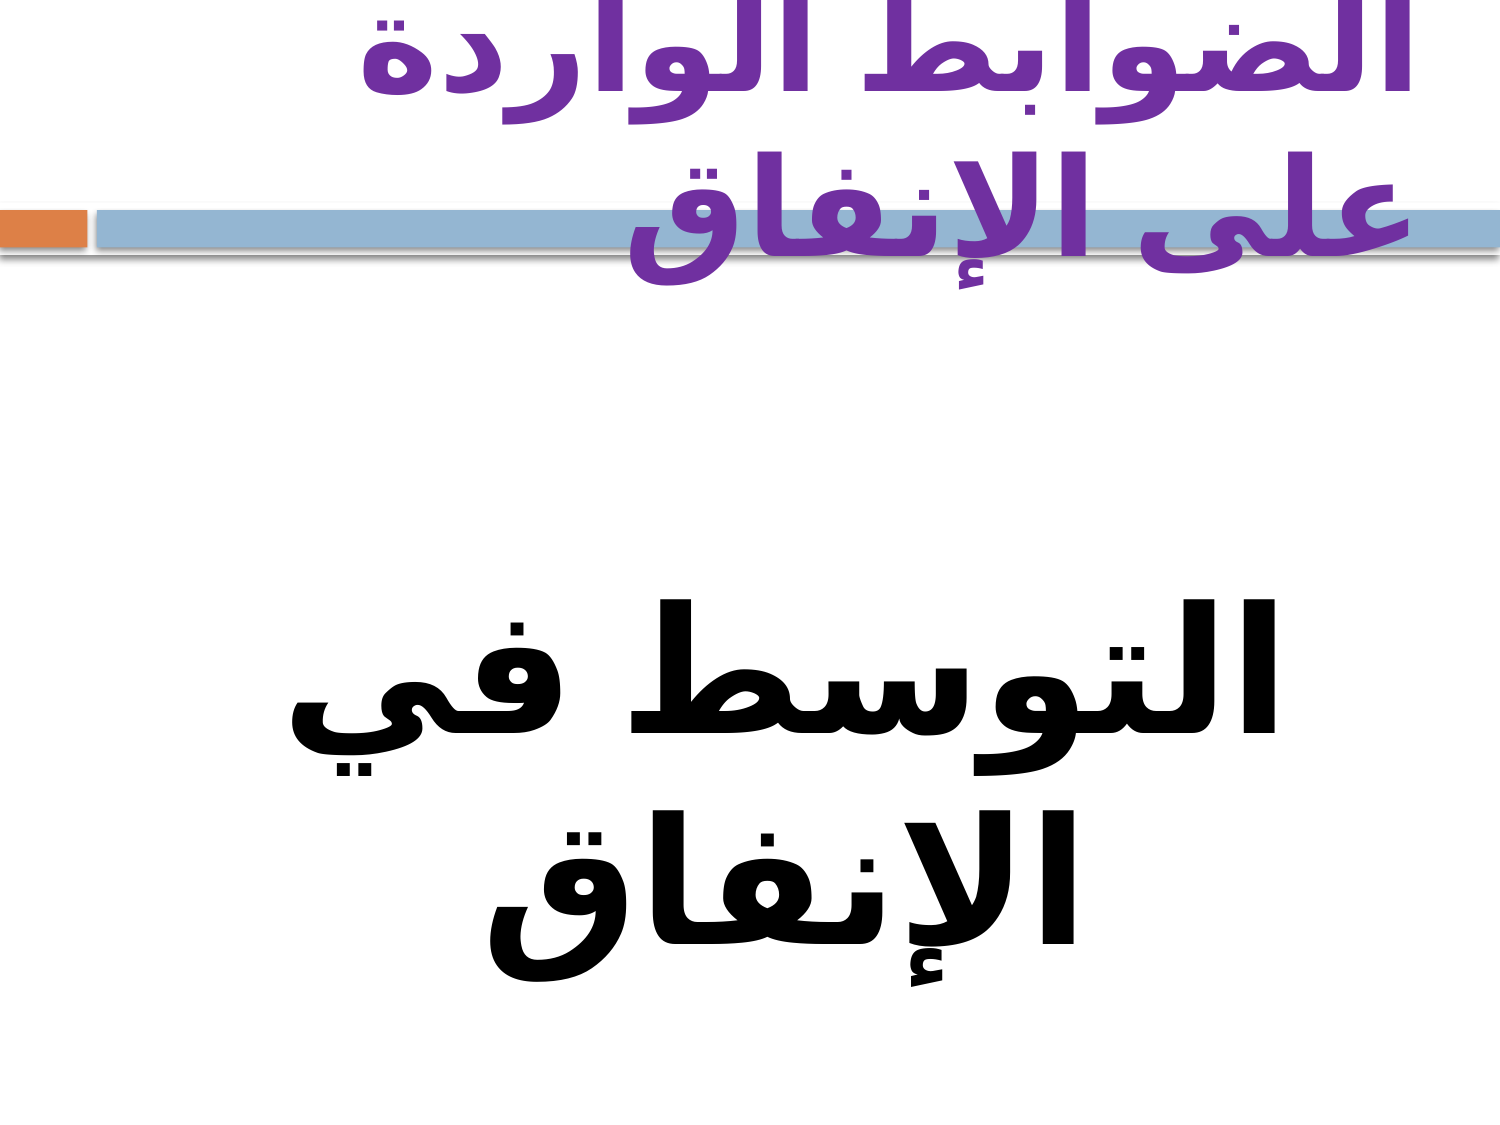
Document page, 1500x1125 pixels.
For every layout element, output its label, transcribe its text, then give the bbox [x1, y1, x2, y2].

list التوسط في الإنفاق [88, 326, 1483, 988]
title الضوابط الواردة على الإنفاق [100, 37, 1438, 200]
